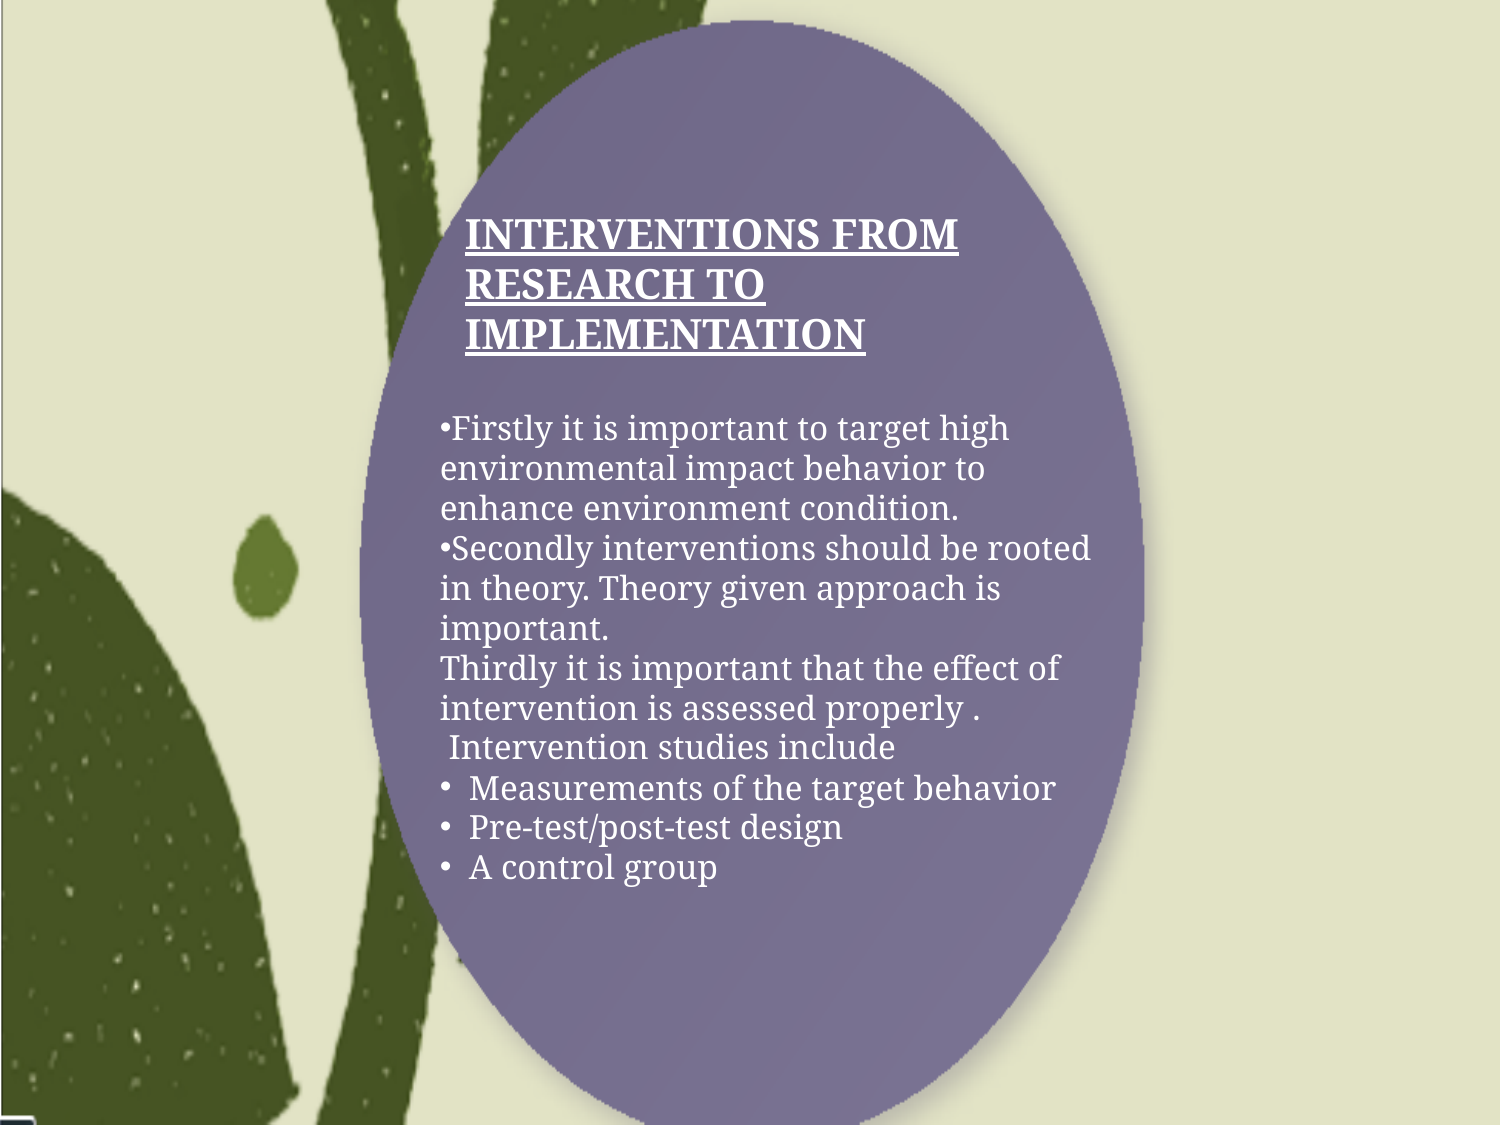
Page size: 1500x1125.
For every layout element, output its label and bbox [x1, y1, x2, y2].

list [0, 0, 1500, 1125]
